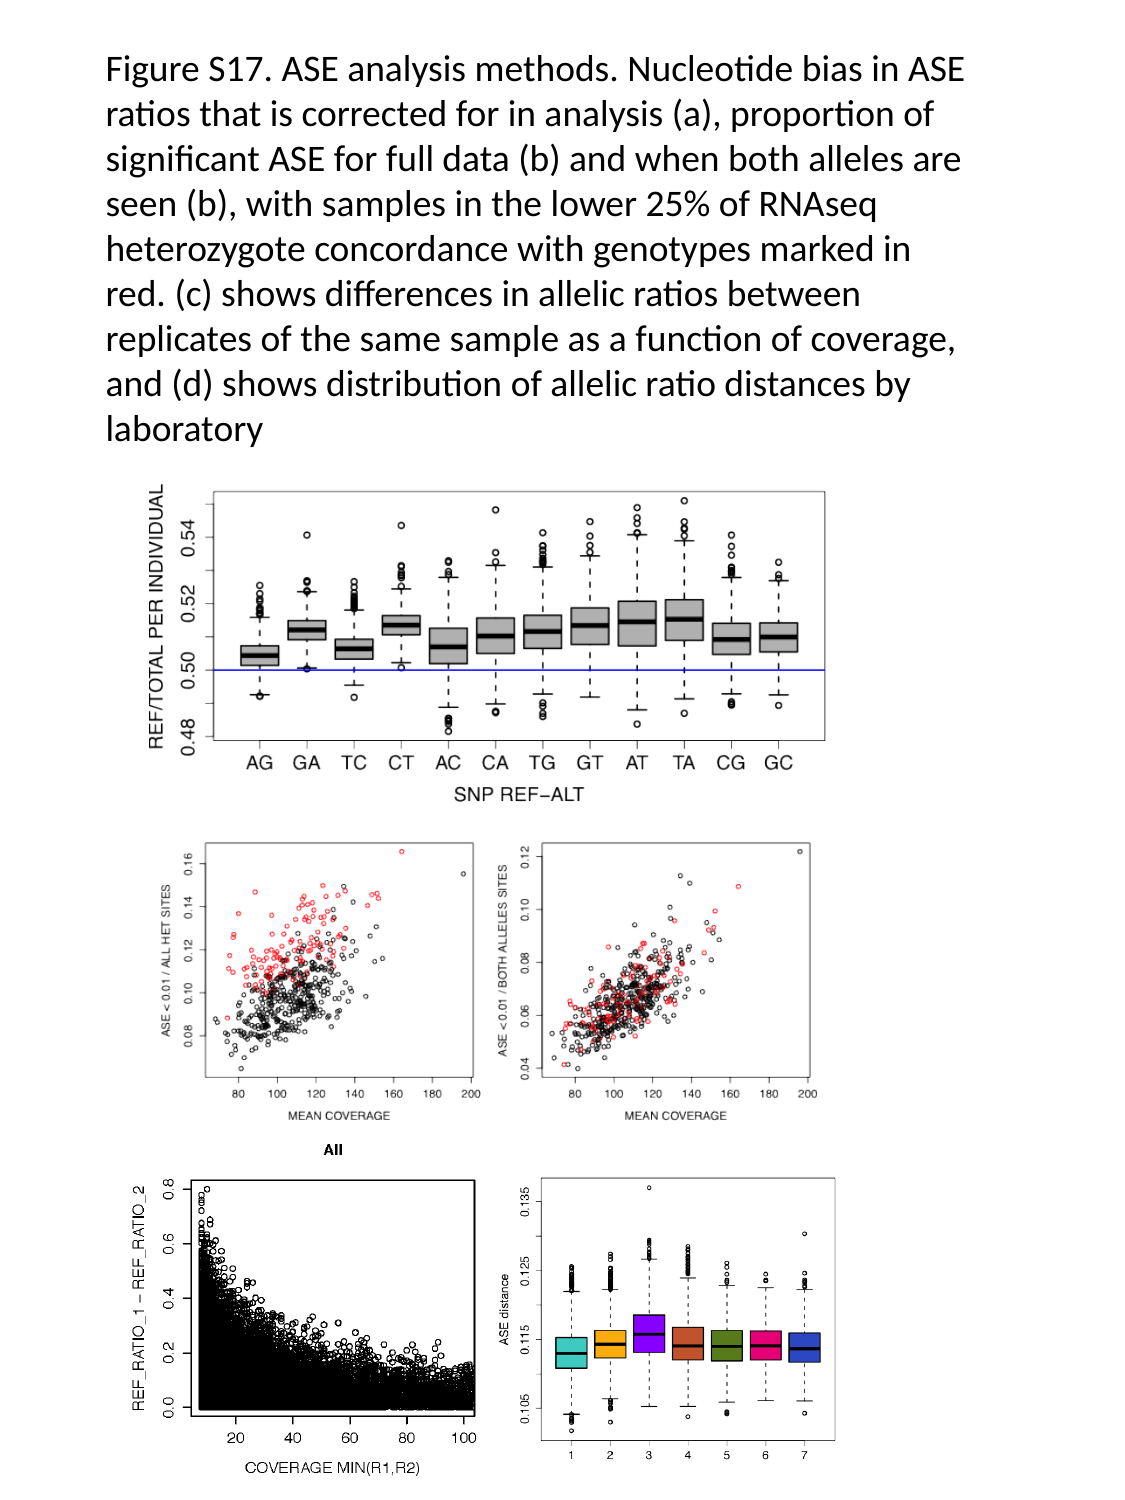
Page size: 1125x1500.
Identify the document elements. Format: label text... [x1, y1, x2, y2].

text_box Figure S17. ASE analysis methods. Nucleotide bias in ASE ratios that is corrected for in analysis (a), proportion of significant ASE for full data (b) and when both alleles are seen (b), with samples in the lower 25% of RNAseq heterozygote concordance with genotypes marked in red. (c) shows differences in allelic ratios between replicates of the same sample as a function of coverage, and (d) shows distribution of allelic ratio distances by laboratory [90, 36, 984, 457]
picture [130, 427, 859, 1492]
